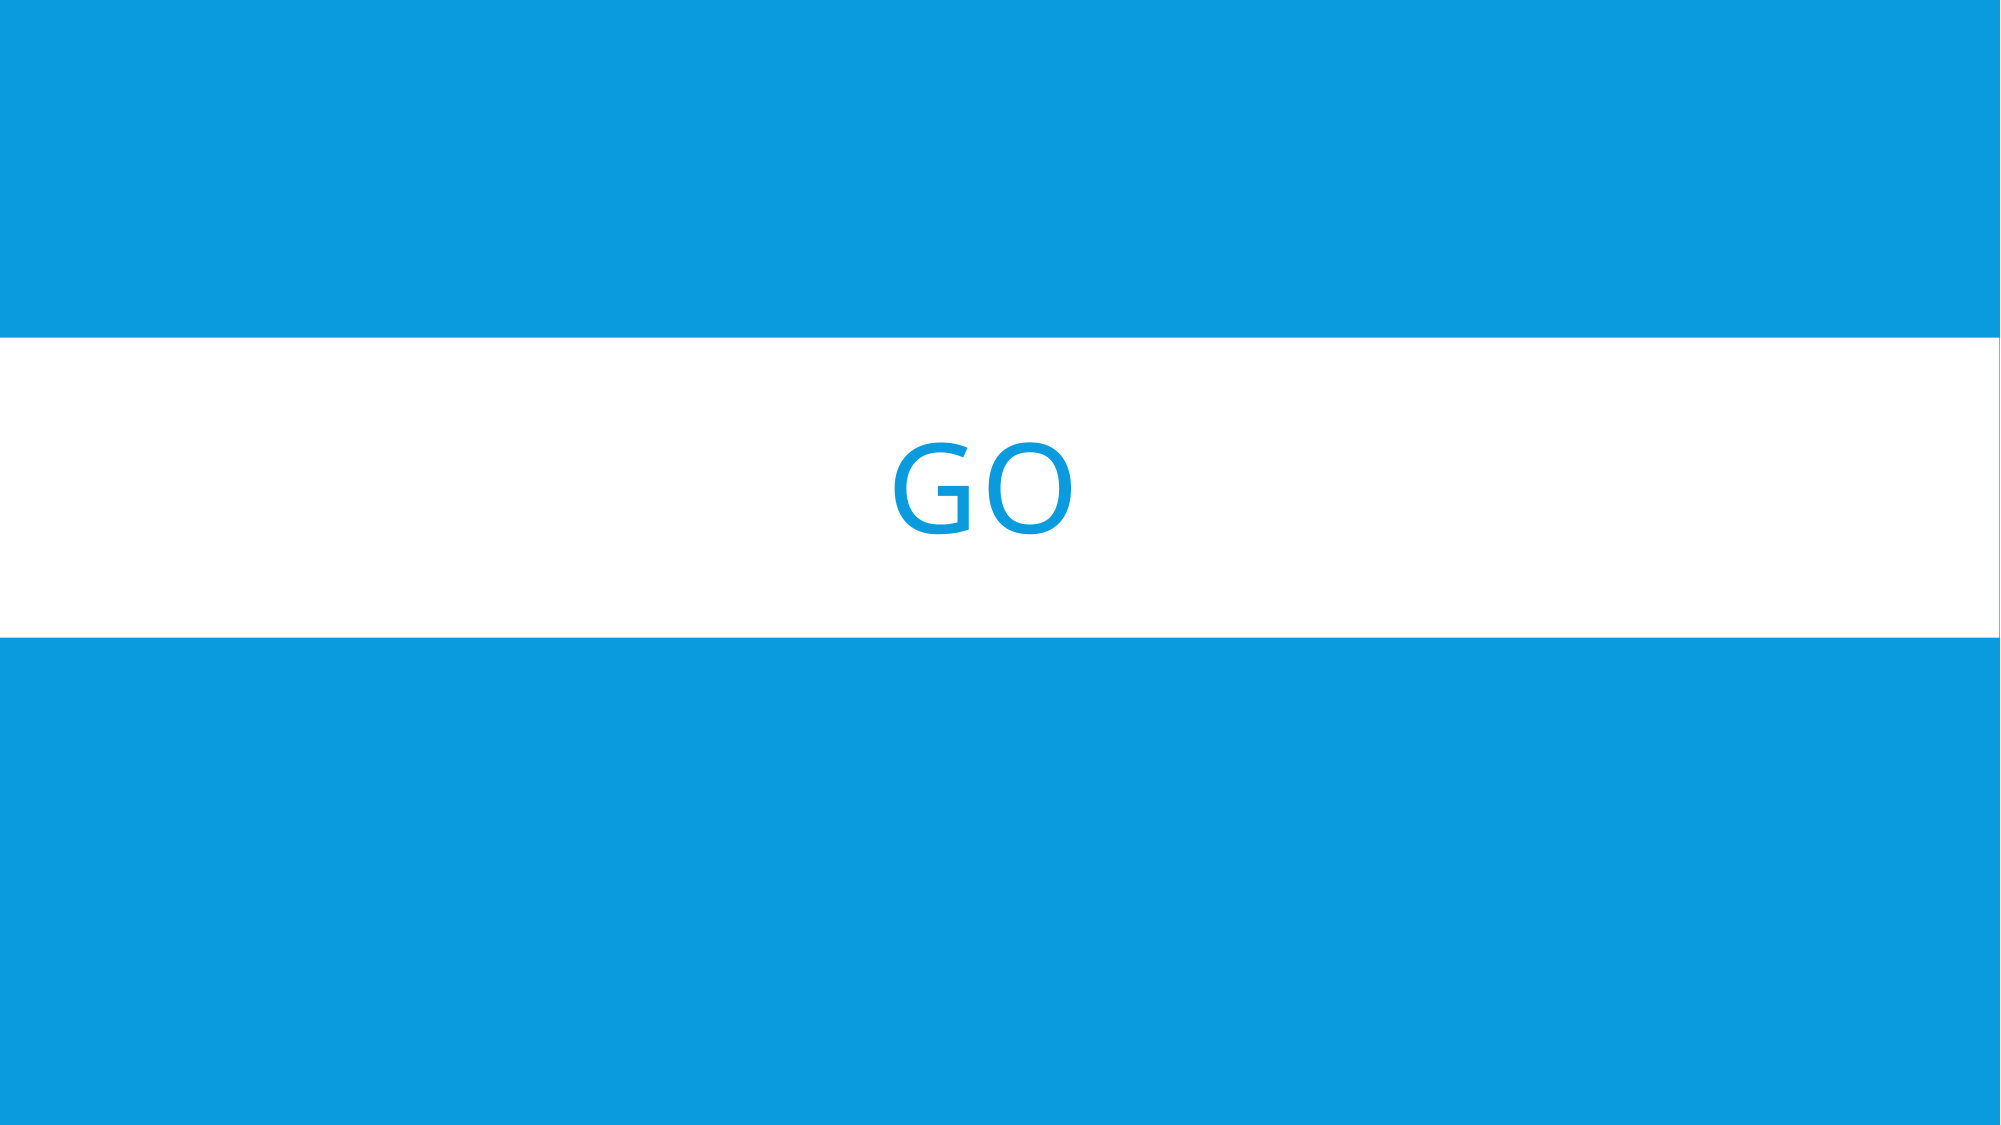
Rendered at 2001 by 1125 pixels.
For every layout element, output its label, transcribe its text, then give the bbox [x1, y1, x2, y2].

title GO [60, 355, 1942, 641]
